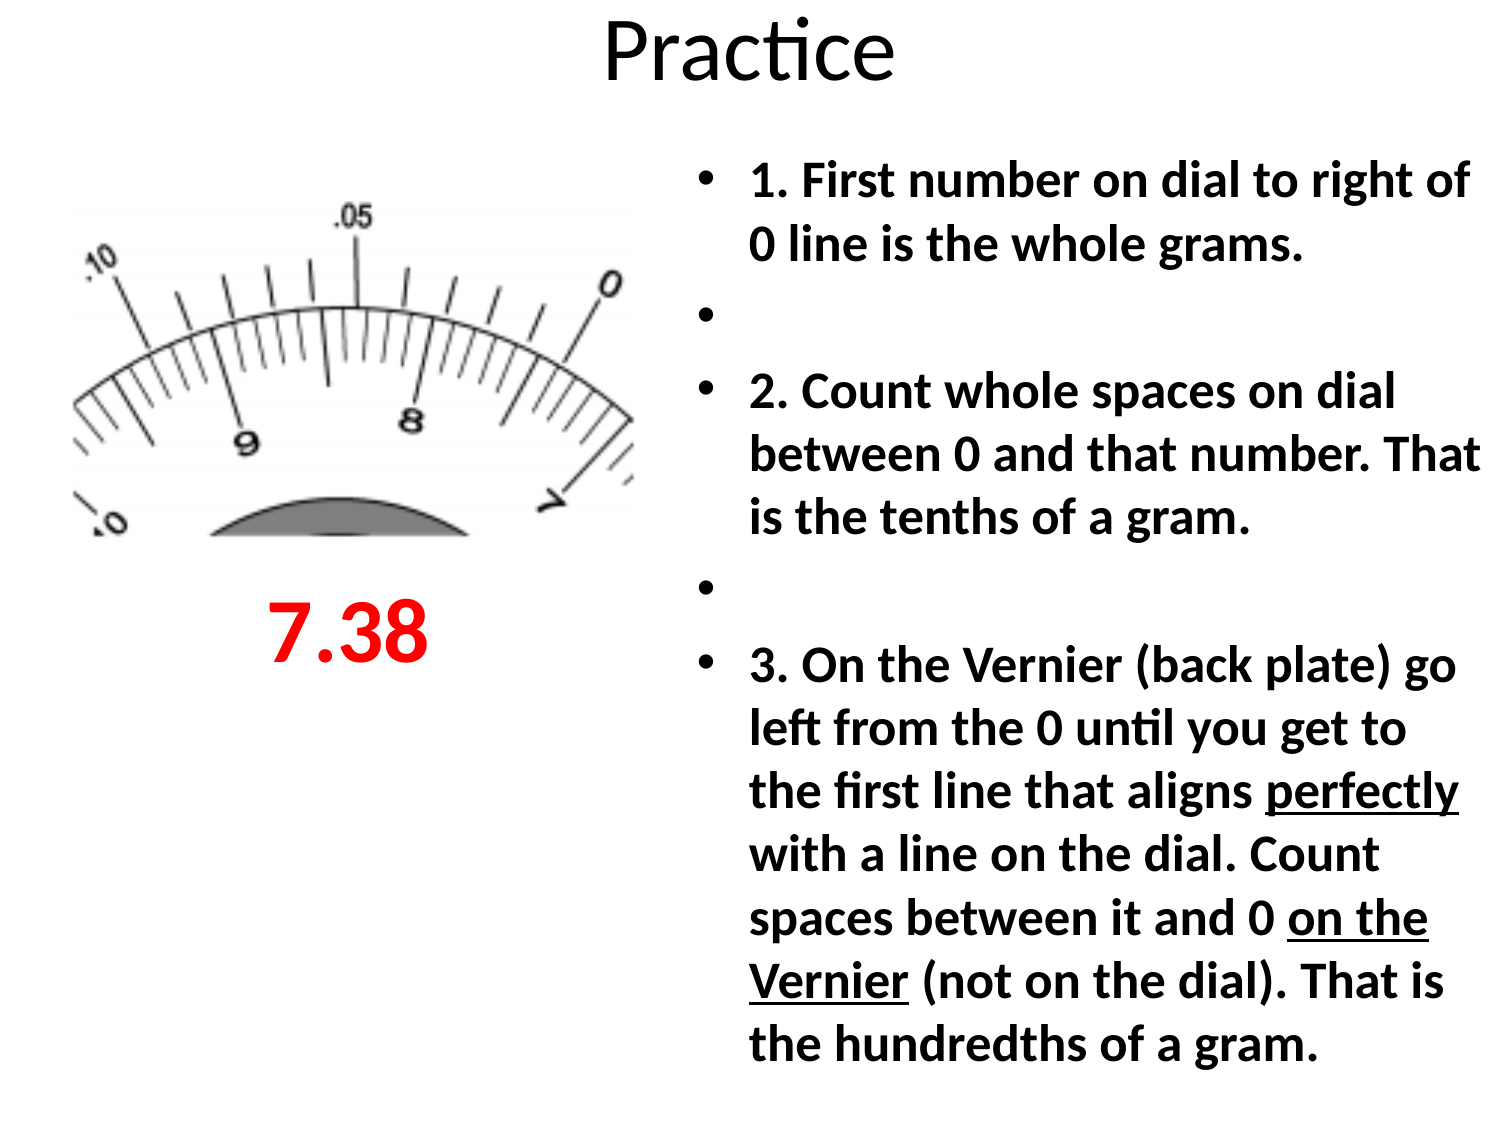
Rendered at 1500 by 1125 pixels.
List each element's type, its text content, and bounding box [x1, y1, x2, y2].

picture [2, 196, 683, 561]
list 1. First number on dial to right of 0 line is the whole grams. 2. Count whole spaces on dial between 0 and that number. That is the tenths of a gram. 3. On the Vernier (back plate) go left from the 0 until you get to the first line that aligns perfectly with a line on the dial. Count spaces between it and 0 on the Vernier (not on the dial). That is the hundredths of a gram. [681, 137, 1500, 1088]
title Practice [75, 0, 1425, 138]
text_box 7.38 [251, 569, 617, 689]
